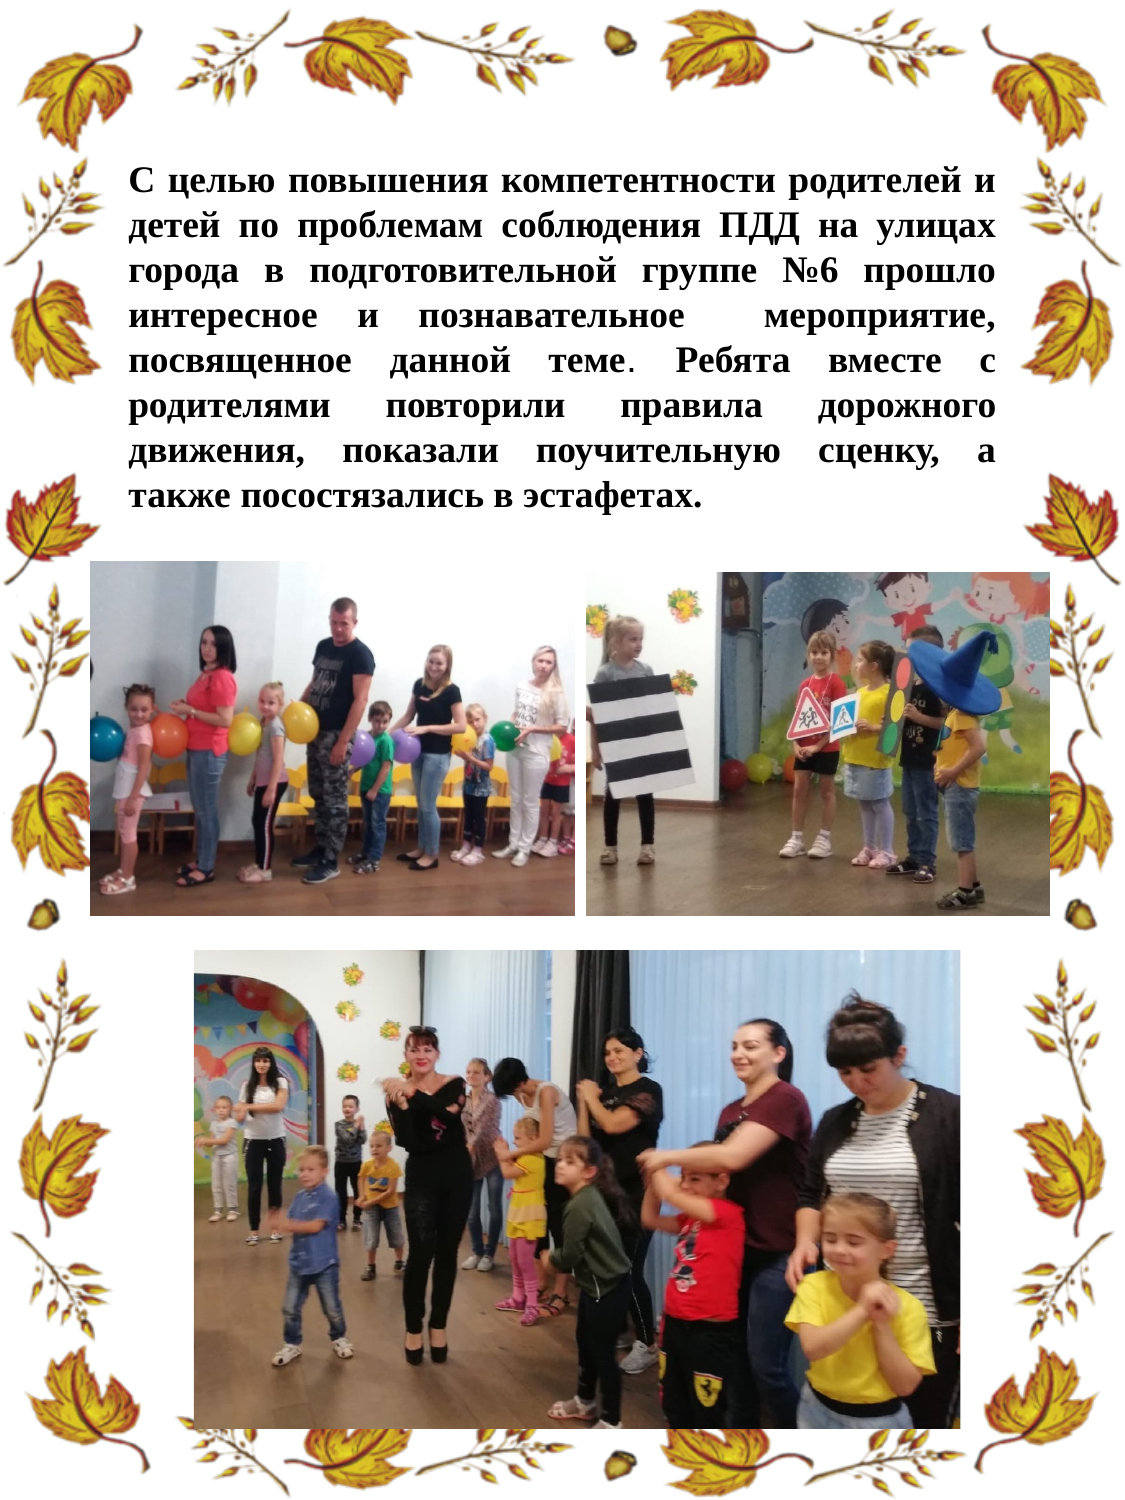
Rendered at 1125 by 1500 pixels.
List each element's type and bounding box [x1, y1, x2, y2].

text_box [0, 0, 1125, 1500]
